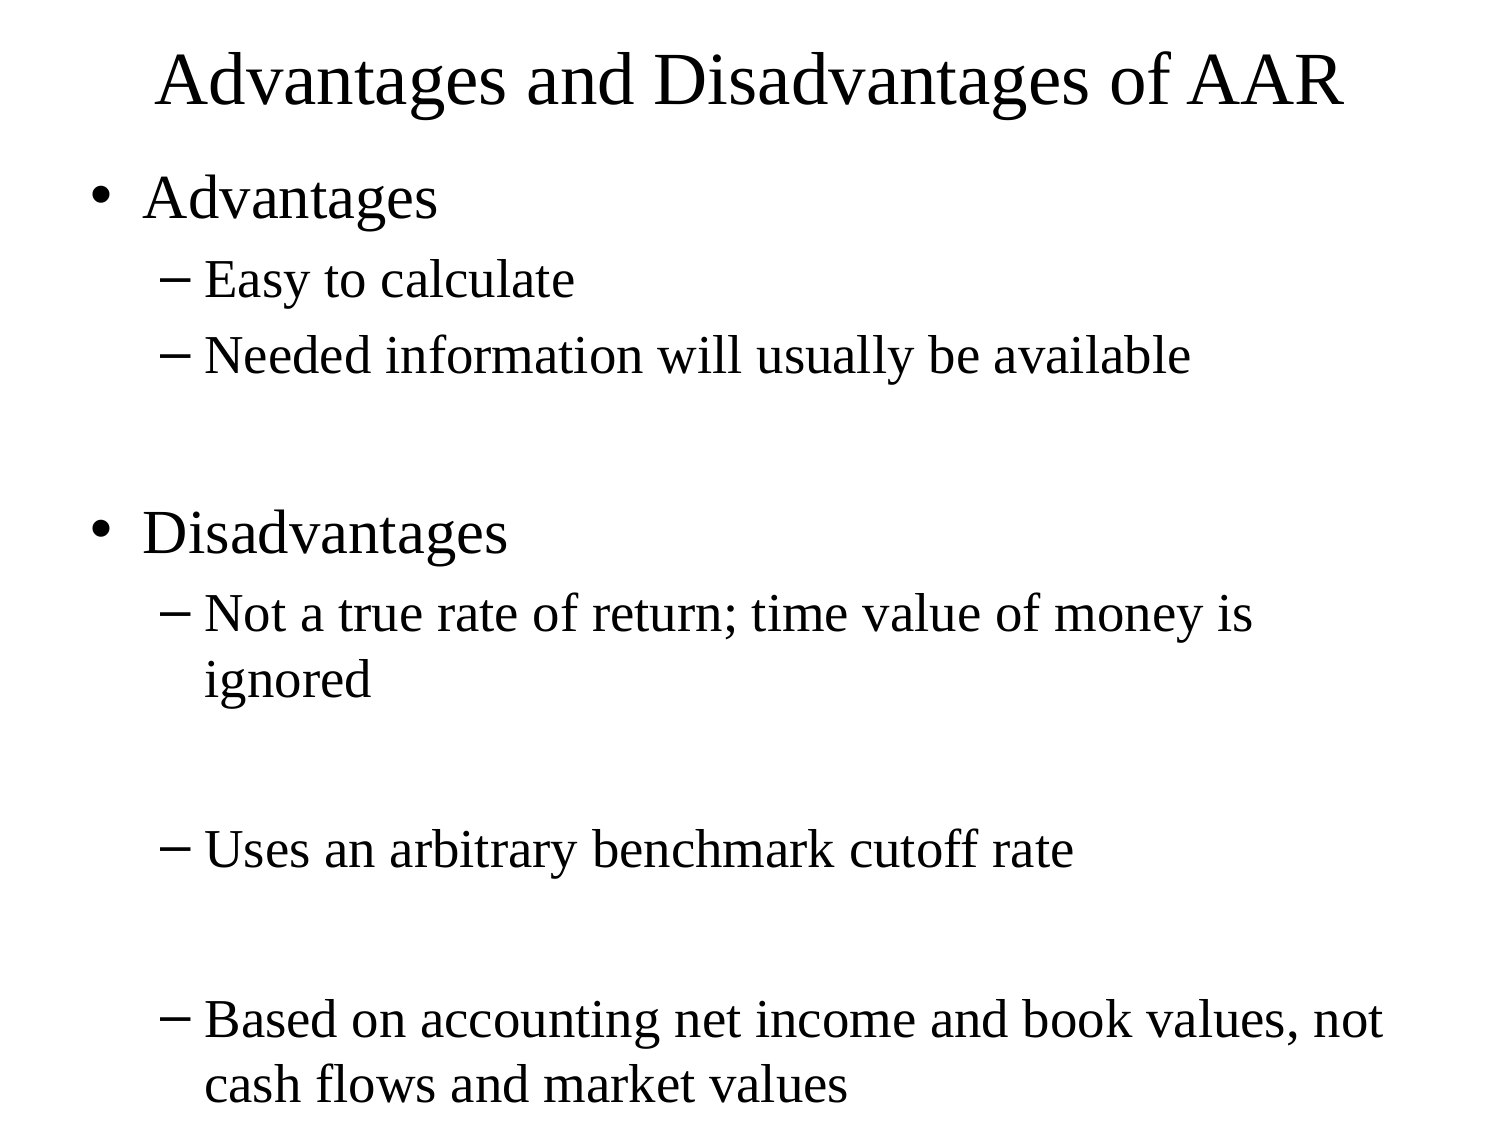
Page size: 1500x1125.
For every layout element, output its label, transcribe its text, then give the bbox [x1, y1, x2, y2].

list Advantages Easy to calculate Needed information will usually be available Disadvantages Not a true rate of return; time value of money is ignored Uses an arbitrary benchmark cutoff rate Based on accounting net income and book values, not cash flows and market values [75, 148, 1425, 1125]
title Advantages and Disadvantages of AAR [75, 0, 1425, 148]
